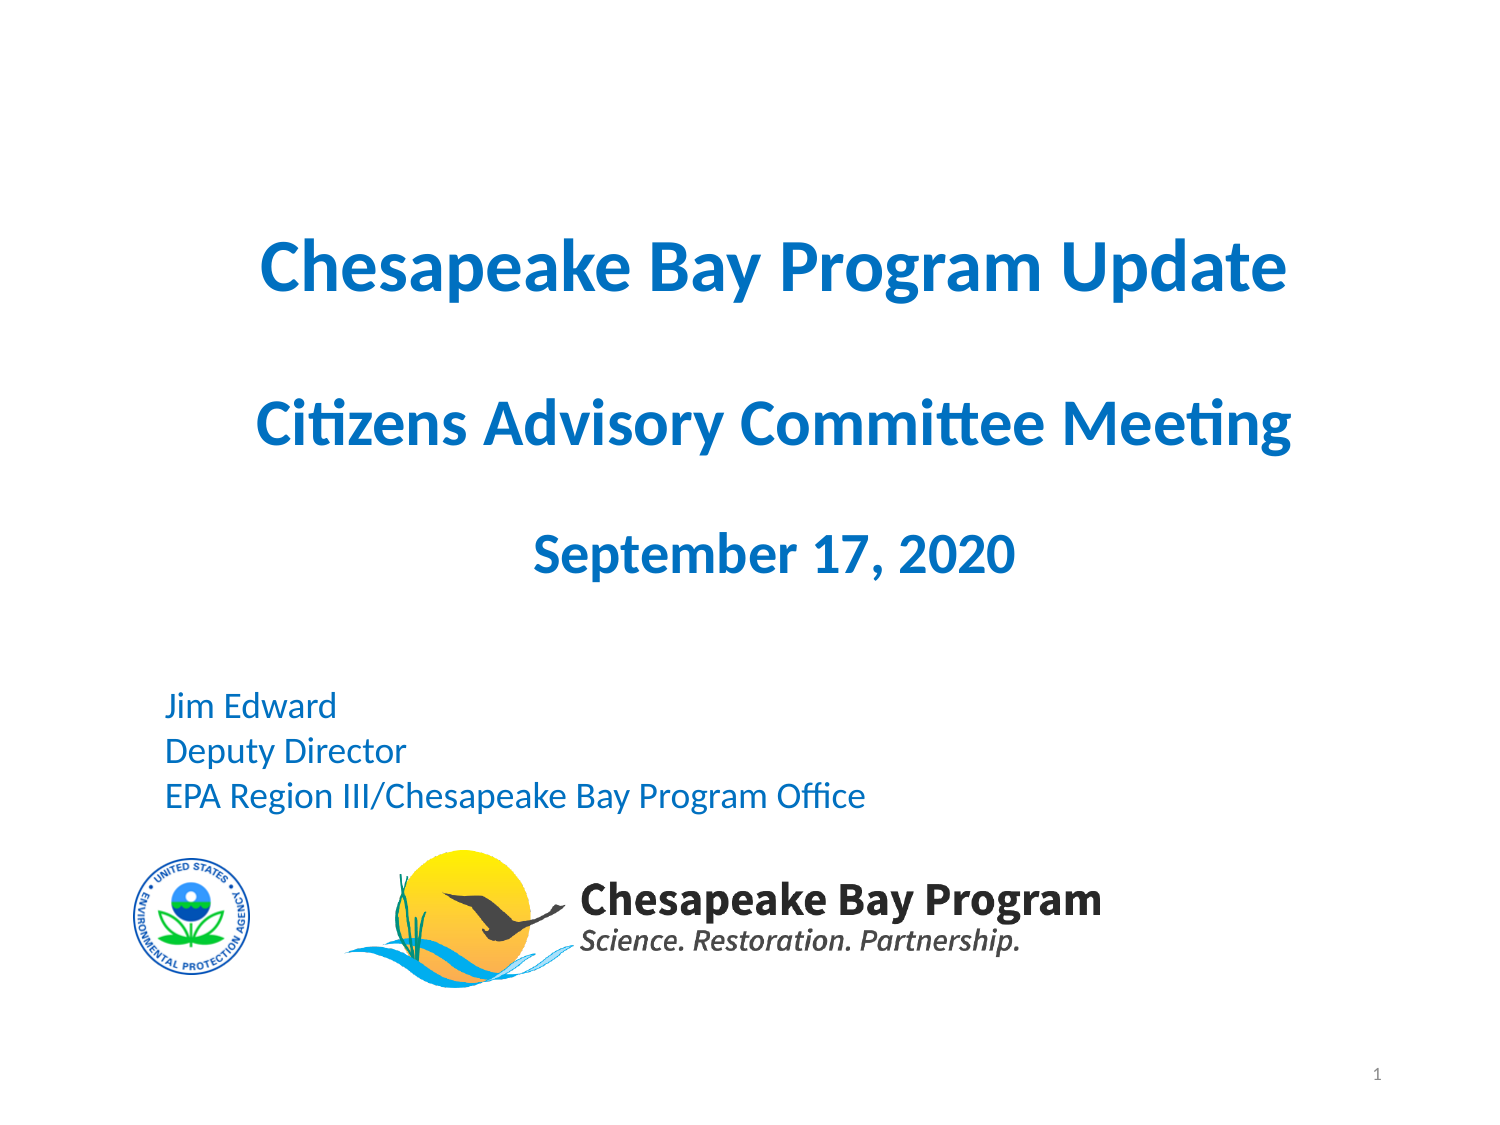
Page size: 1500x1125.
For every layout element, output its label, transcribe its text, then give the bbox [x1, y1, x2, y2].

title Chesapeake Bay Program Update Citizens Advisory Committee Meeting September 17, 2020 [212, 337, 1338, 594]
picture [344, 850, 1100, 988]
picture [133, 858, 250, 975]
slide_number 1 [1059, 1042, 1397, 1103]
text_box Jim Edward Deputy Director EPA Region III/Chesapeake Bay Program Office [150, 673, 925, 824]
